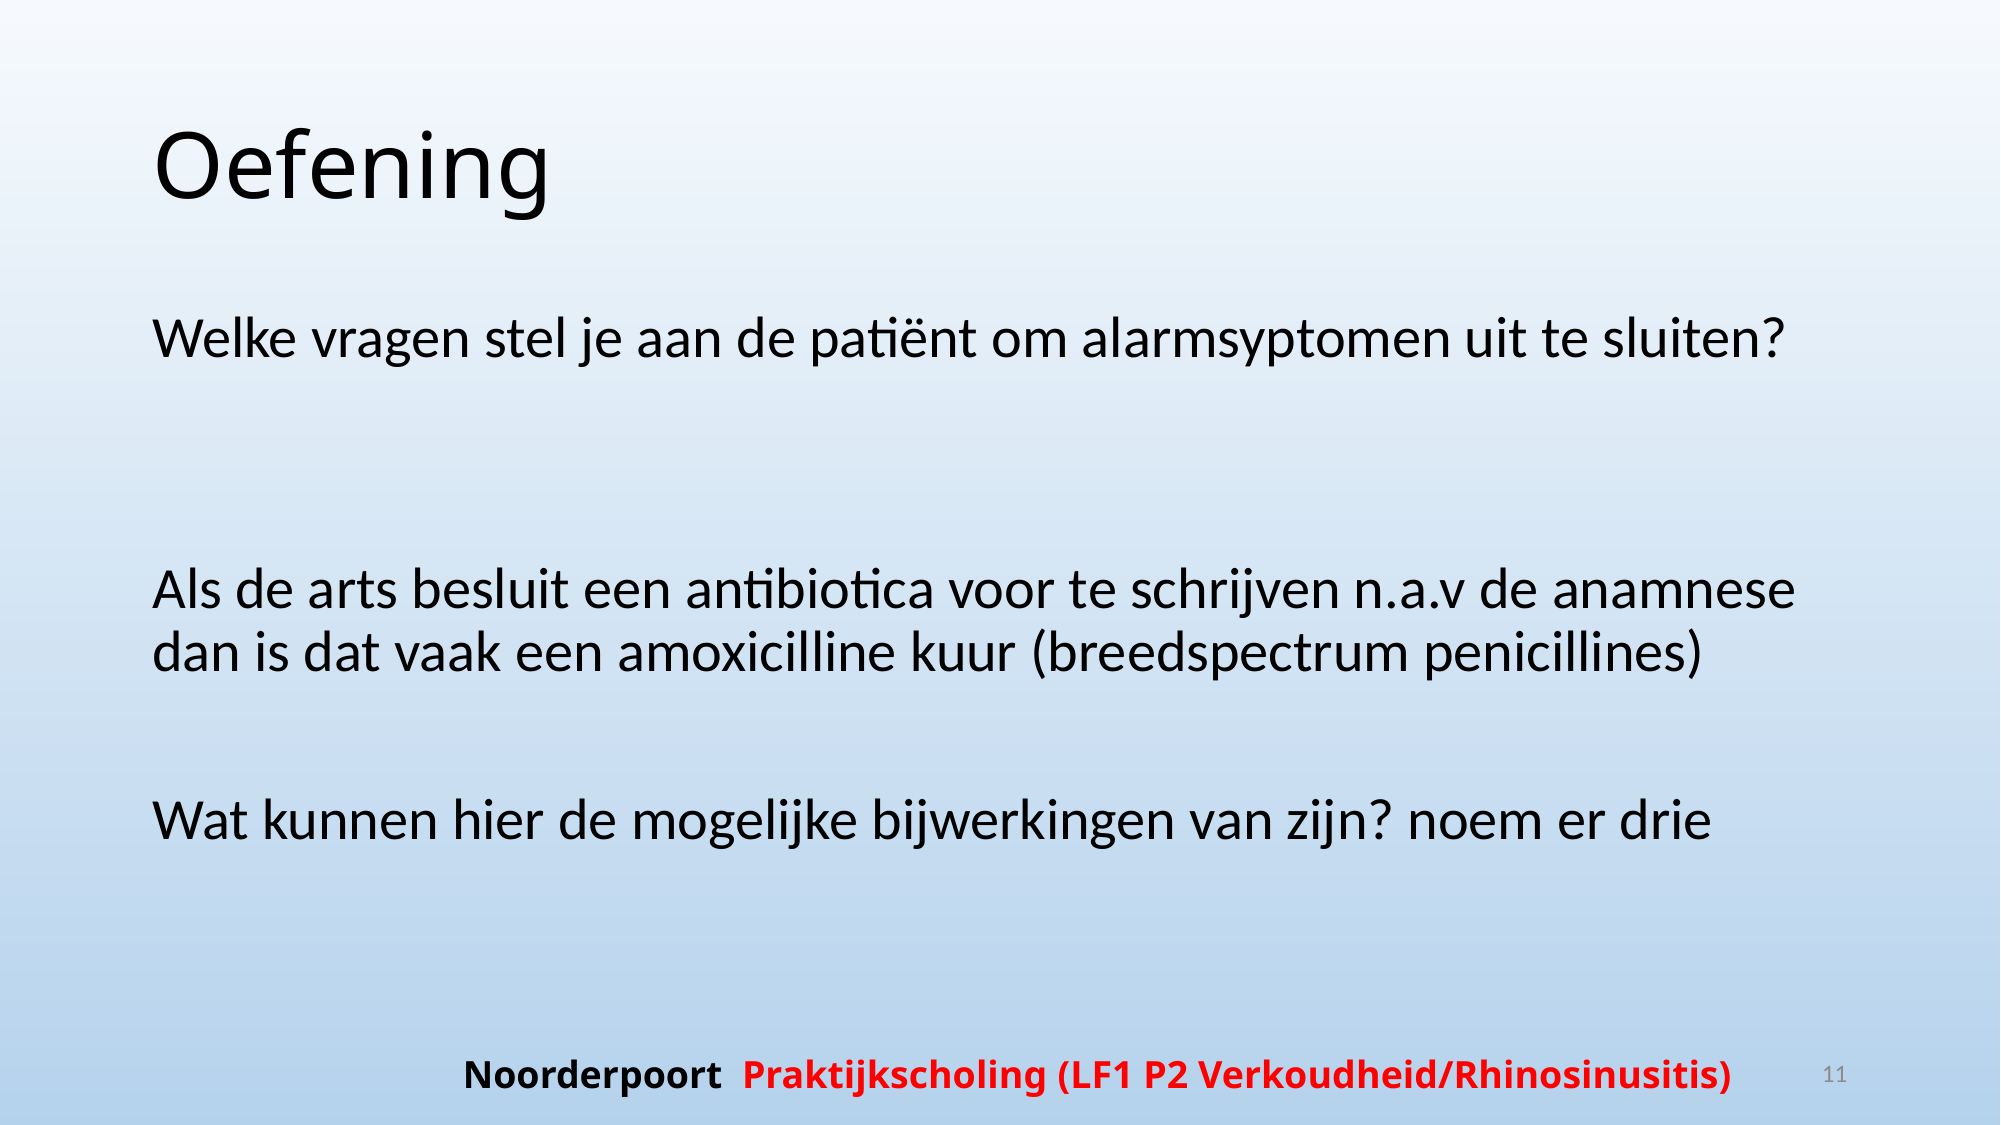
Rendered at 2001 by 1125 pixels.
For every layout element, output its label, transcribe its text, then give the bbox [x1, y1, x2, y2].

slide_number 11 [1412, 1042, 1863, 1103]
text_box Noorderpoort Praktijkscholing (LF1 P2 Verkoudheid/Rhinosinusitis) [448, 1043, 1787, 1104]
title Oefening [137, 59, 1863, 278]
list Welke vragen stel je aan de patiënt om alarmsyptomen uit te sluiten? Als de arts besluit een antibiotica voor te schrijven n.a.v de anamnese dan is dat vaak een amoxicilline kuur (breedspectrum penicillines) Wat kunnen hier de mogelijke bijwerkingen van zijn? noem er drie [137, 299, 1863, 1014]
